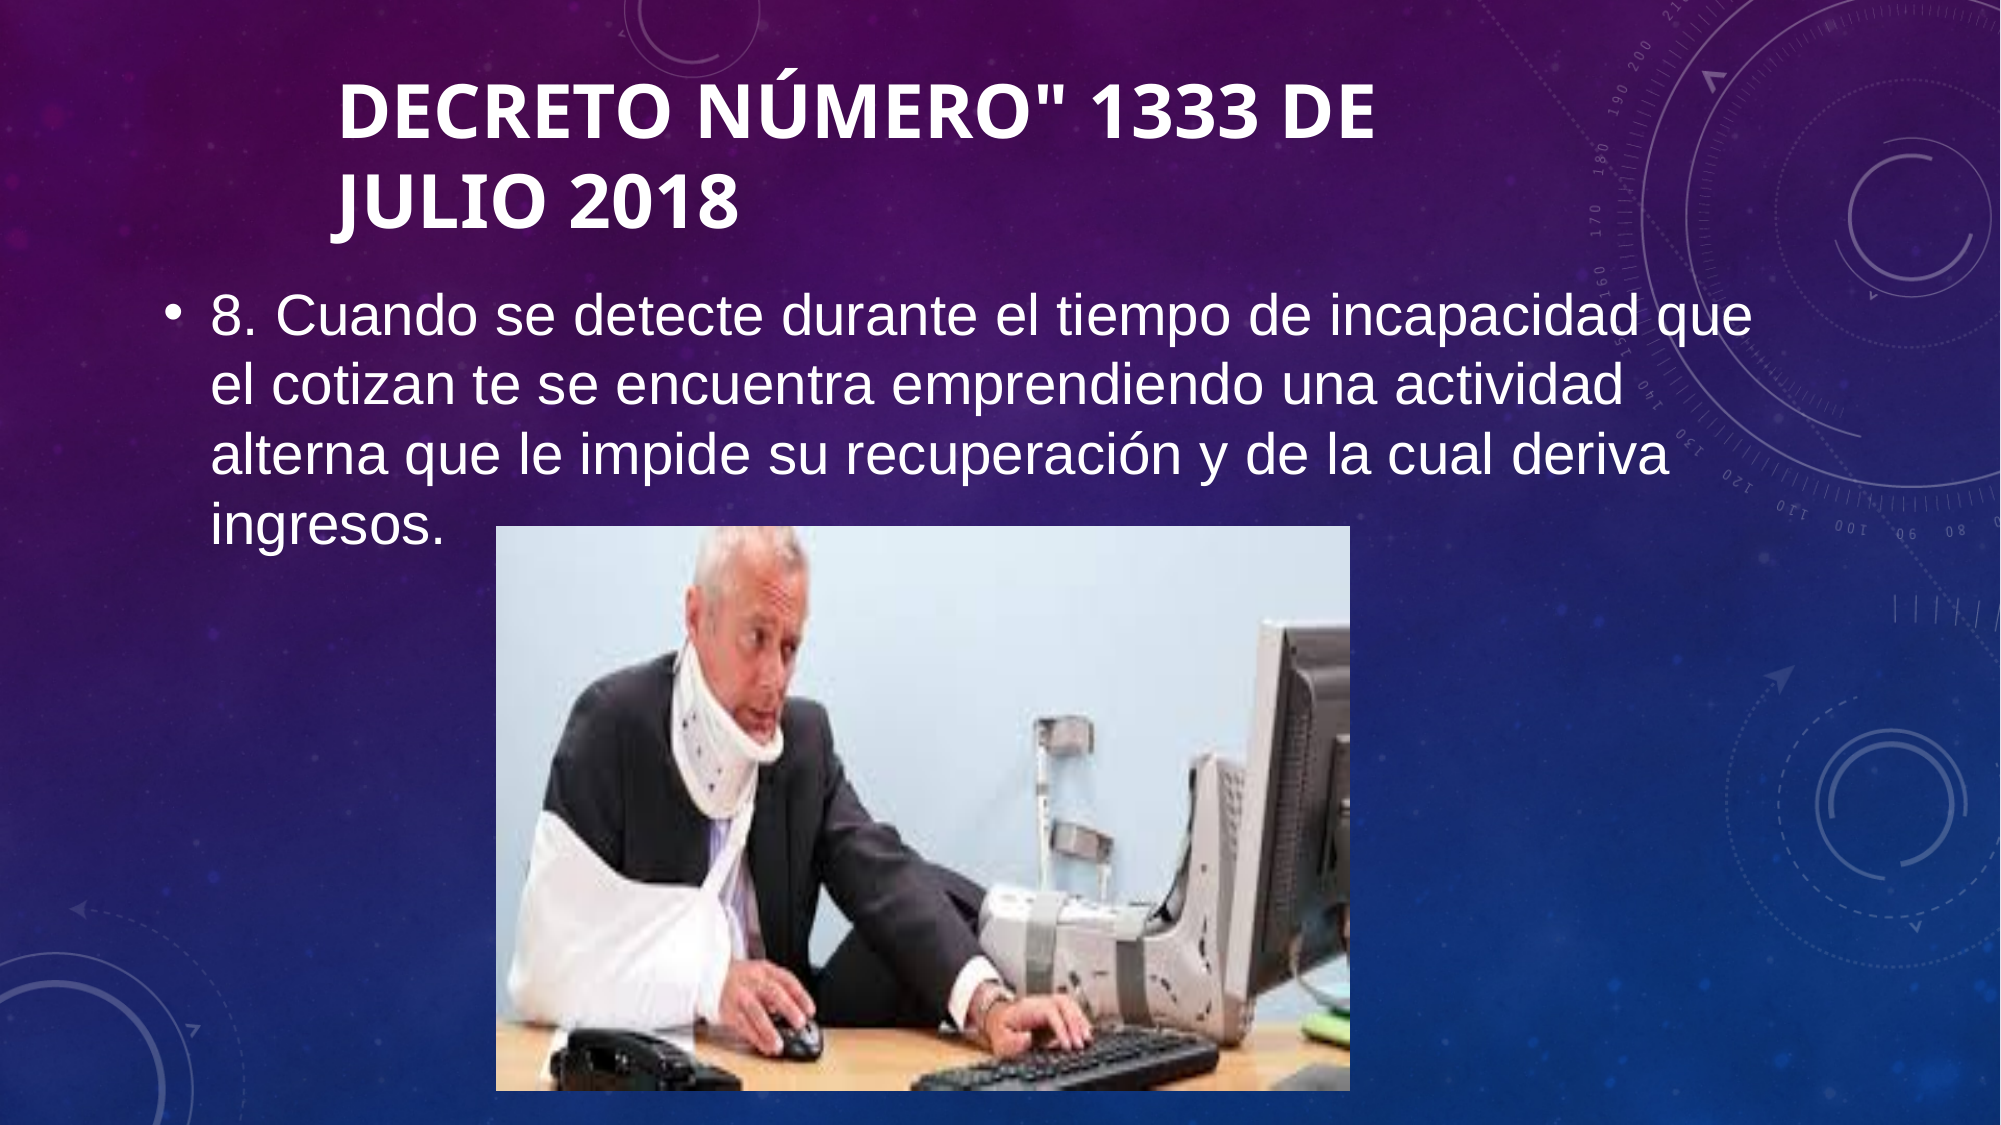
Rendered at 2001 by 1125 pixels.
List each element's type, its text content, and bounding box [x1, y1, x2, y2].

title DECRETO NÚMERO" 1333 DE julio 2018 [321, 34, 1566, 241]
list 8. Cuando se detecte durante el tiempo de incapacidad que el cotizan te se encuentra emprendiendo una actividad alterna que le impide su recuperación y de la cual deriva ingresos. [148, 241, 1811, 592]
picture [0, 0, 2001, 1125]
